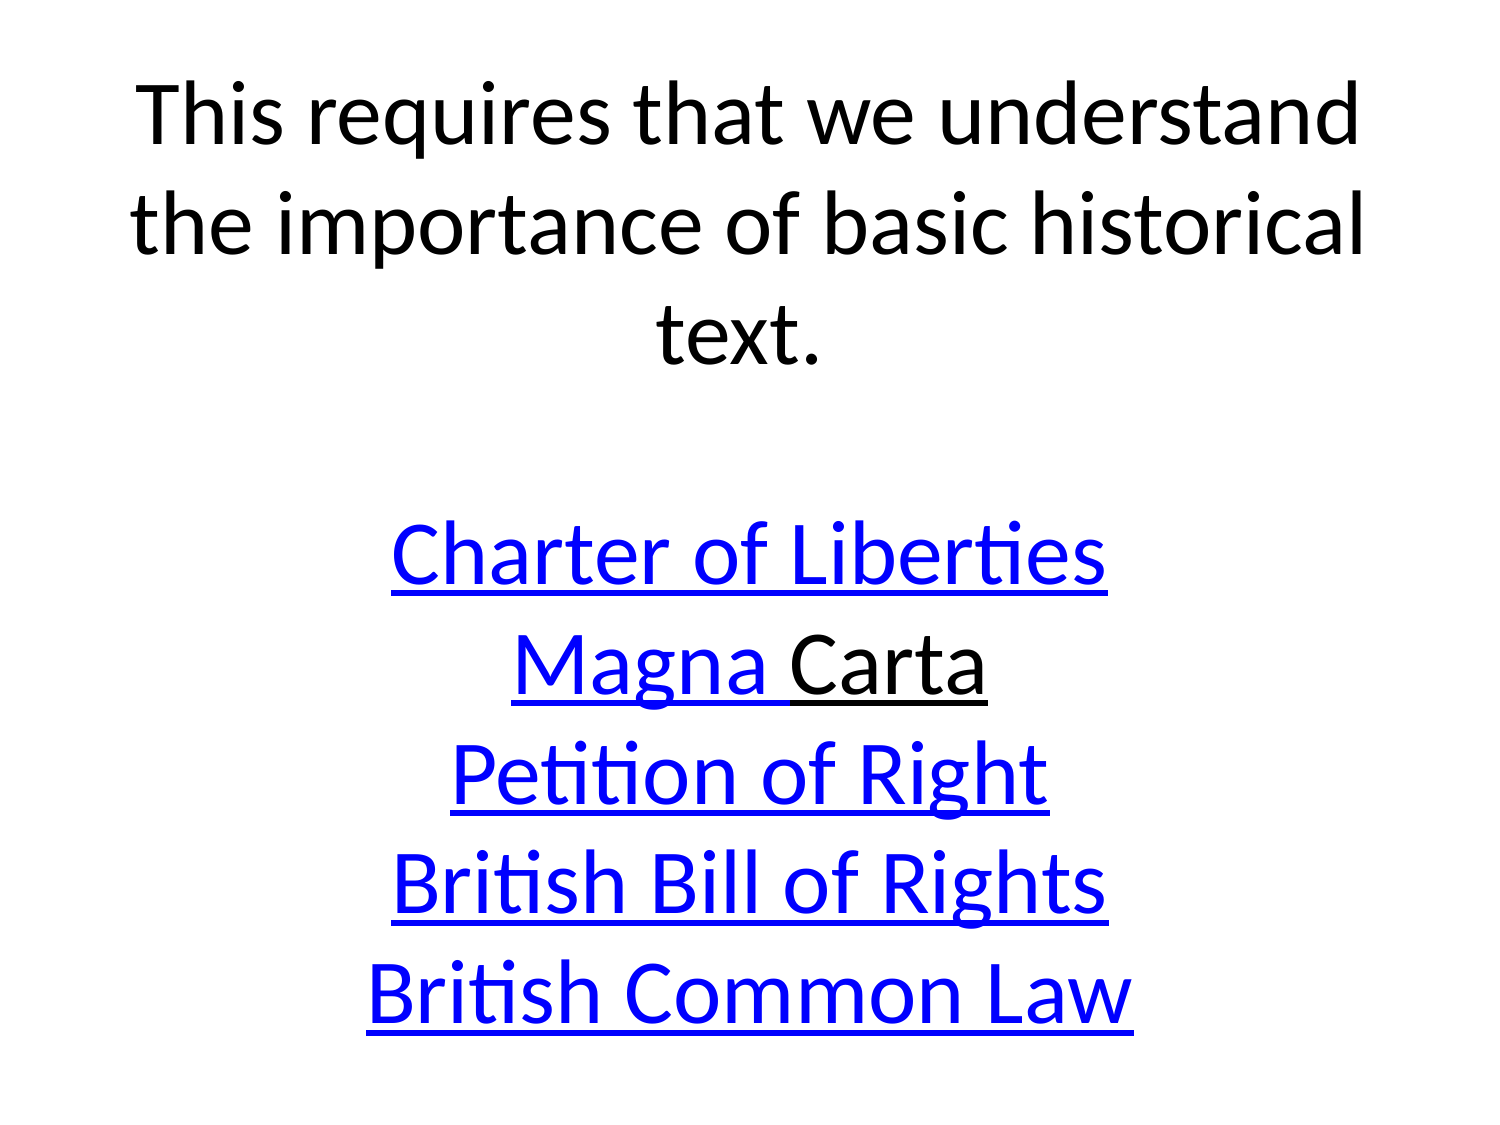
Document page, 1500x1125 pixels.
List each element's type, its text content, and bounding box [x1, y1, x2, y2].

title This requires that we understand the importance of basic historical text. Charter of Liberties Magna Carta Petition of Right British Bill of Rights British Common Law [74, 44, 1426, 1051]
